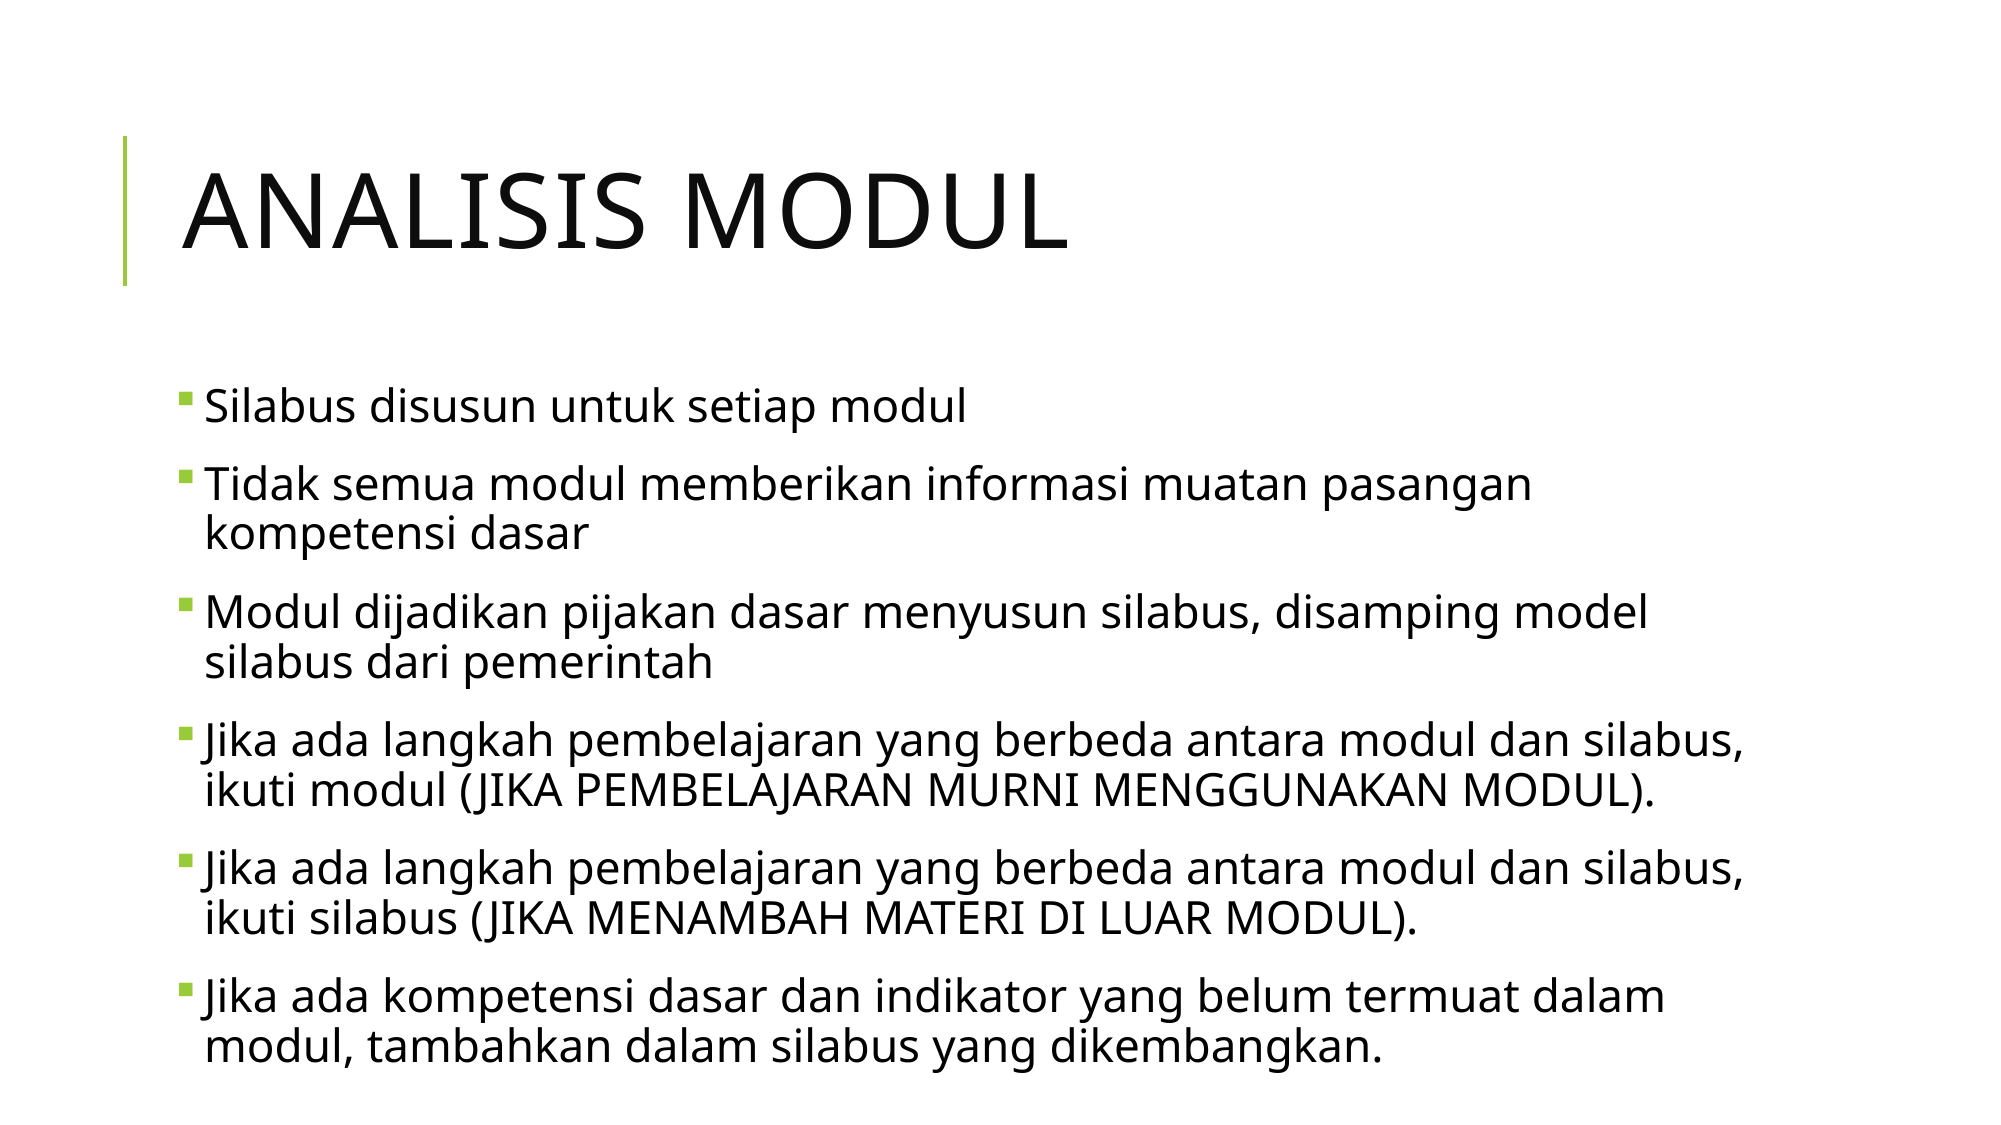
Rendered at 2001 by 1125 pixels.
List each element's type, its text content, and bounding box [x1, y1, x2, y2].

title ANALISIS MODUL [168, 96, 1763, 342]
list Silabus disusun untuk setiap modul Tidak semua modul memberikan informasi muatan pasangan kompetensi dasar Modul dijadikan pijakan dasar menyusun silabus, disamping model silabus dari pemerintah Jika ada langkah pembelajaran yang berbeda antara modul dan silabus, ikuti modul (JIKA PEMBELAJARAN MURNI MENGGUNAKAN MODUL). Jika ada langkah pembelajaran yang berbeda antara modul dan silabus, ikuti silabus (JIKA MENAMBAH MATERI DI LUAR MODUL). Jika ada kompetensi dasar dan indikator yang belum termuat dalam modul, tambahkan dalam silabus yang dikembangkan. [168, 375, 1763, 1035]
